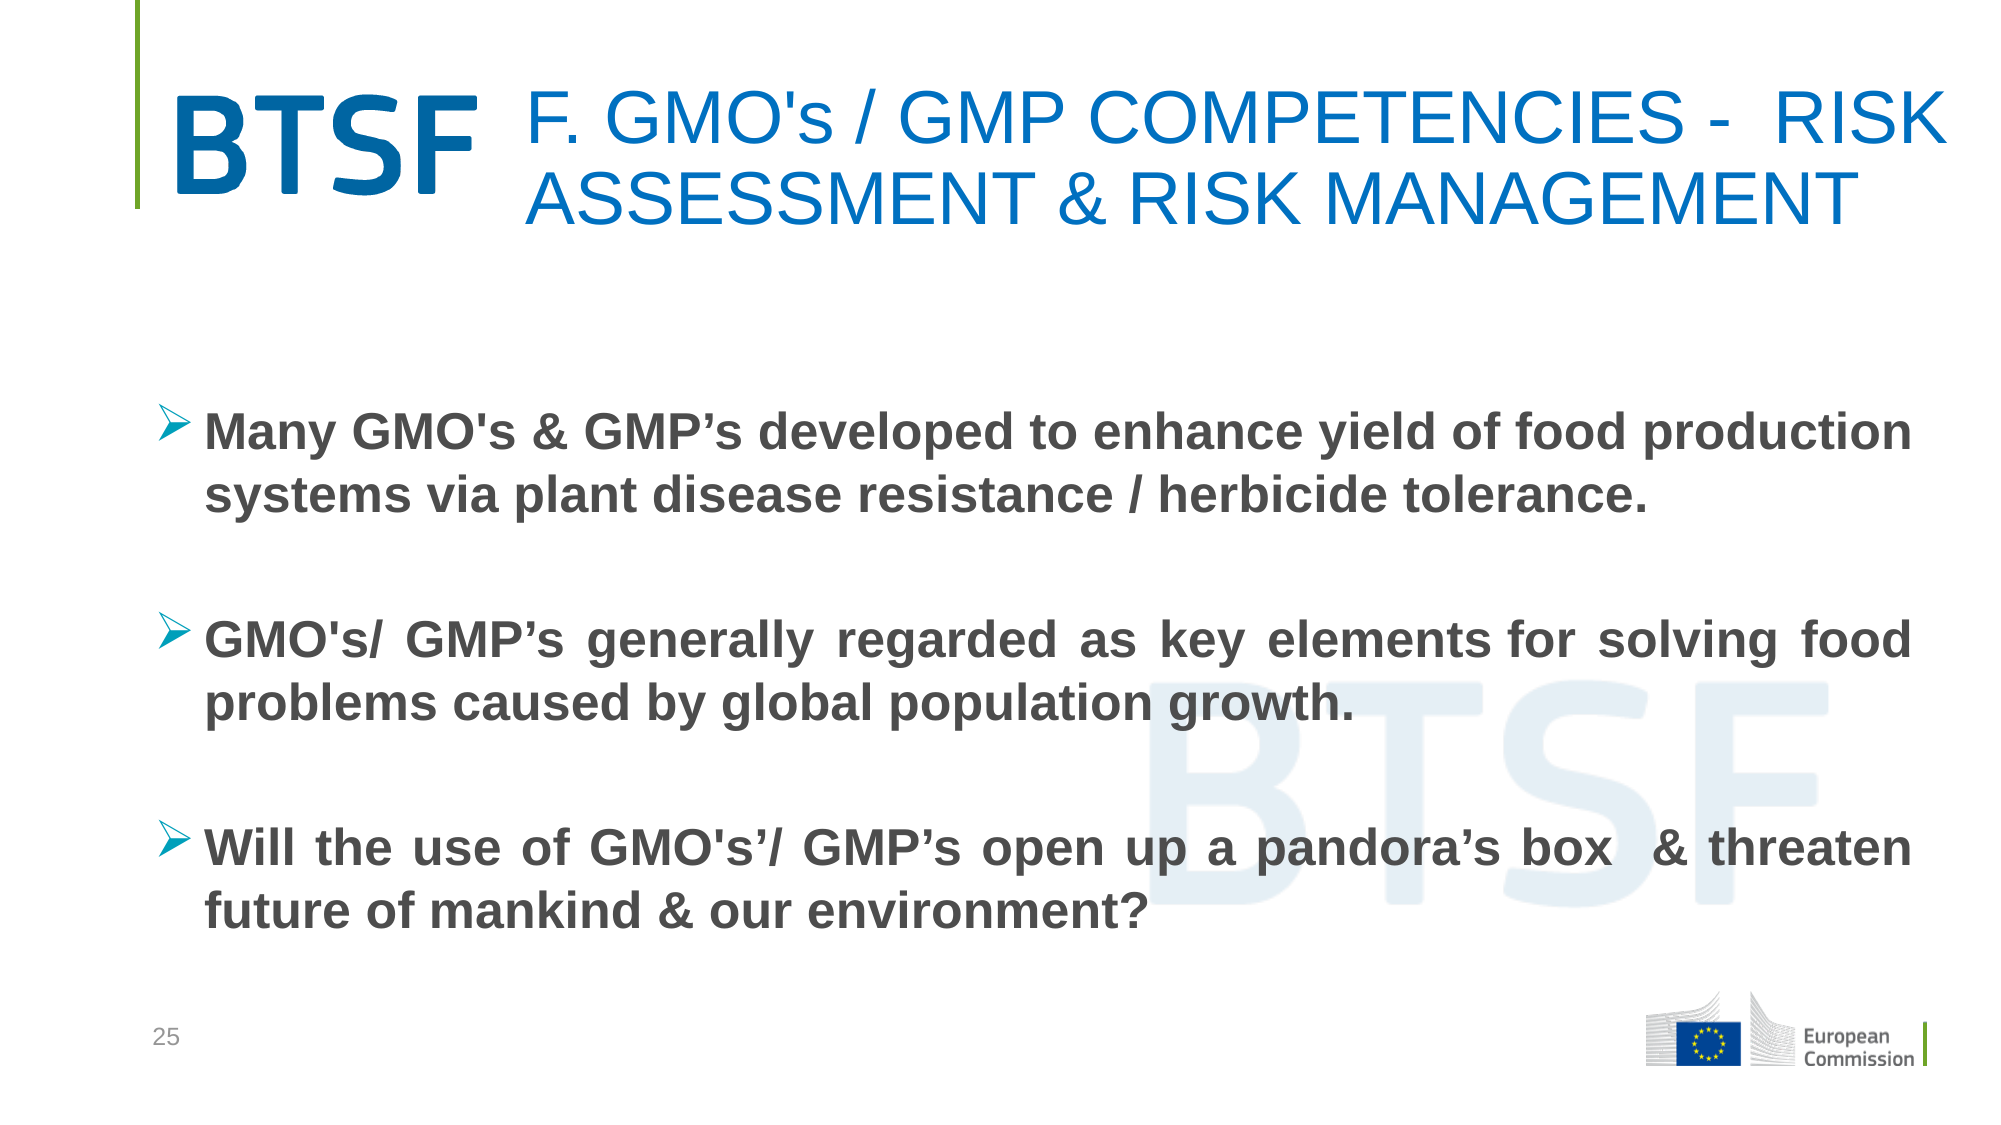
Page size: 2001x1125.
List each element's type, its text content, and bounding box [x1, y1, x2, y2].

title F. GMO's / GMP COMPETENCIES - RISK ASSESSMENT & RISK MANAGEMENT [510, 112, 2000, 242]
picture [1646, 1006, 1927, 1066]
text_box Many GMO's & GMP’s developed to enhance yield of food production systems via plant disease resistance / herbicide tolerance. GMO's/ GMP’s generally regarded as key elements for solving food problems caused by global population growth. Will the use of GMO's’/ GMP’s open up a pandora’s box & threaten future of mankind & our environment? [72, 263, 1932, 1006]
slide_number 25 [137, 1006, 588, 1066]
picture [148, 77, 516, 214]
